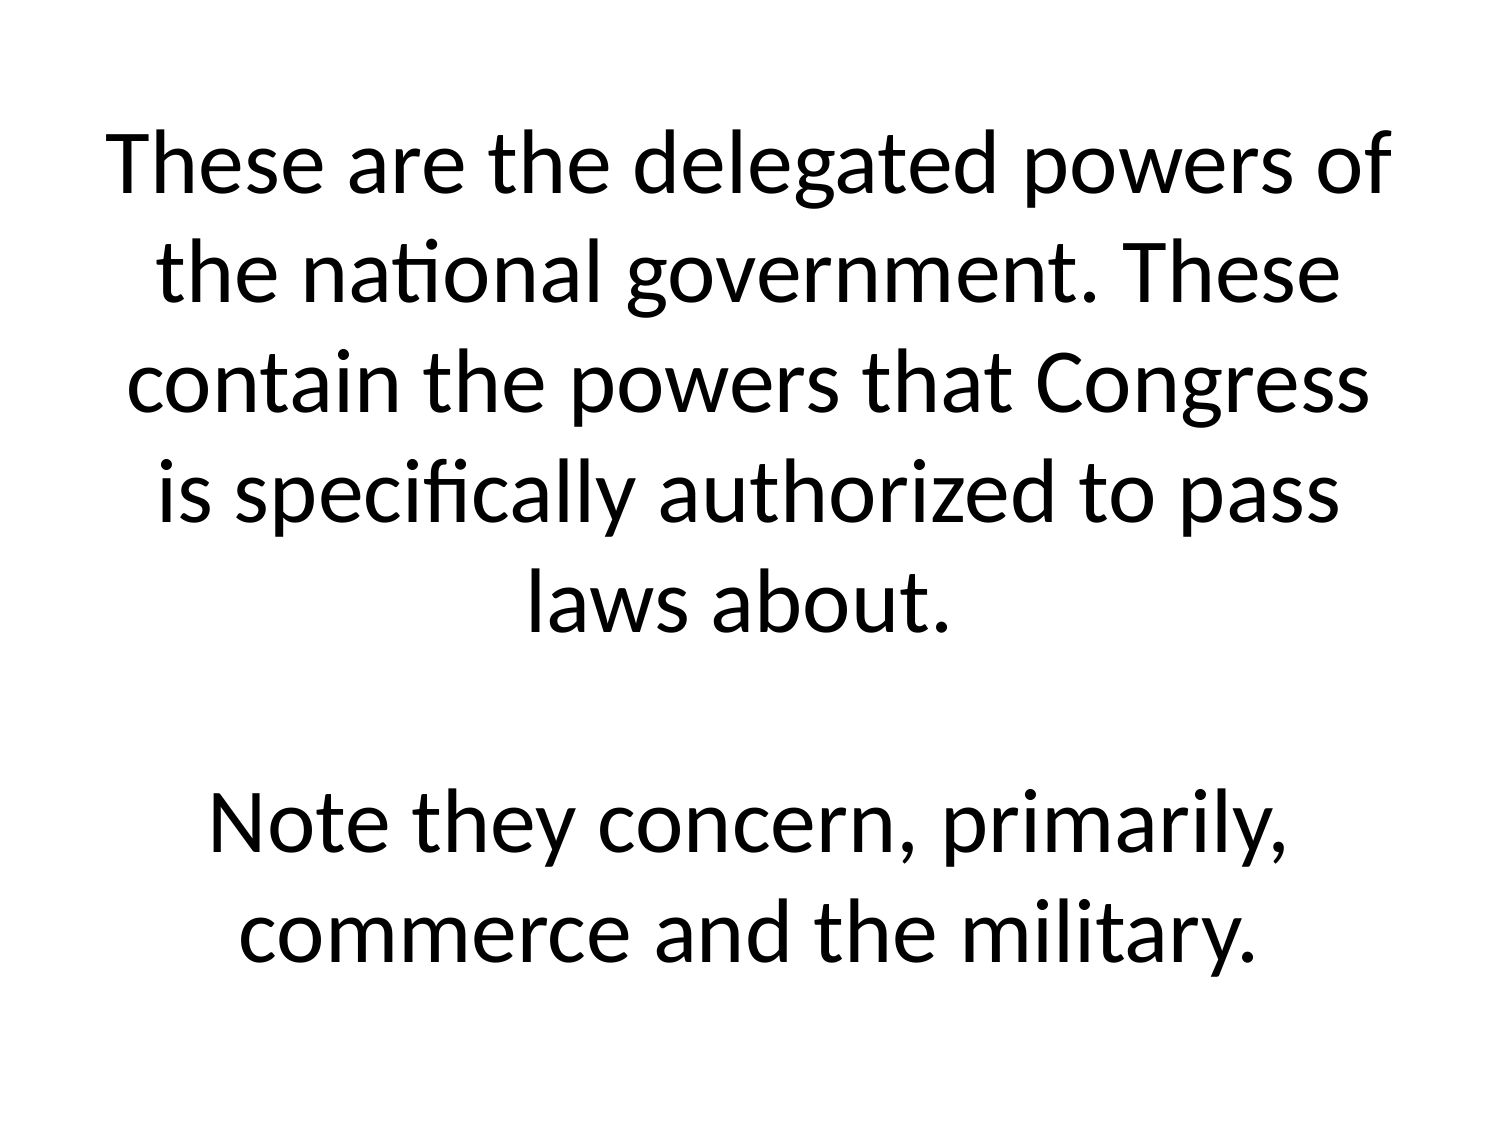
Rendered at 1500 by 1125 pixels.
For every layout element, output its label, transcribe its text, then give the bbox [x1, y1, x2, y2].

title These are the delegated powers of the national government. These contain the powers that Congress is specifically authorized to pass laws about. Note they concern, primarily, commerce and the military. [74, 44, 1426, 1038]
